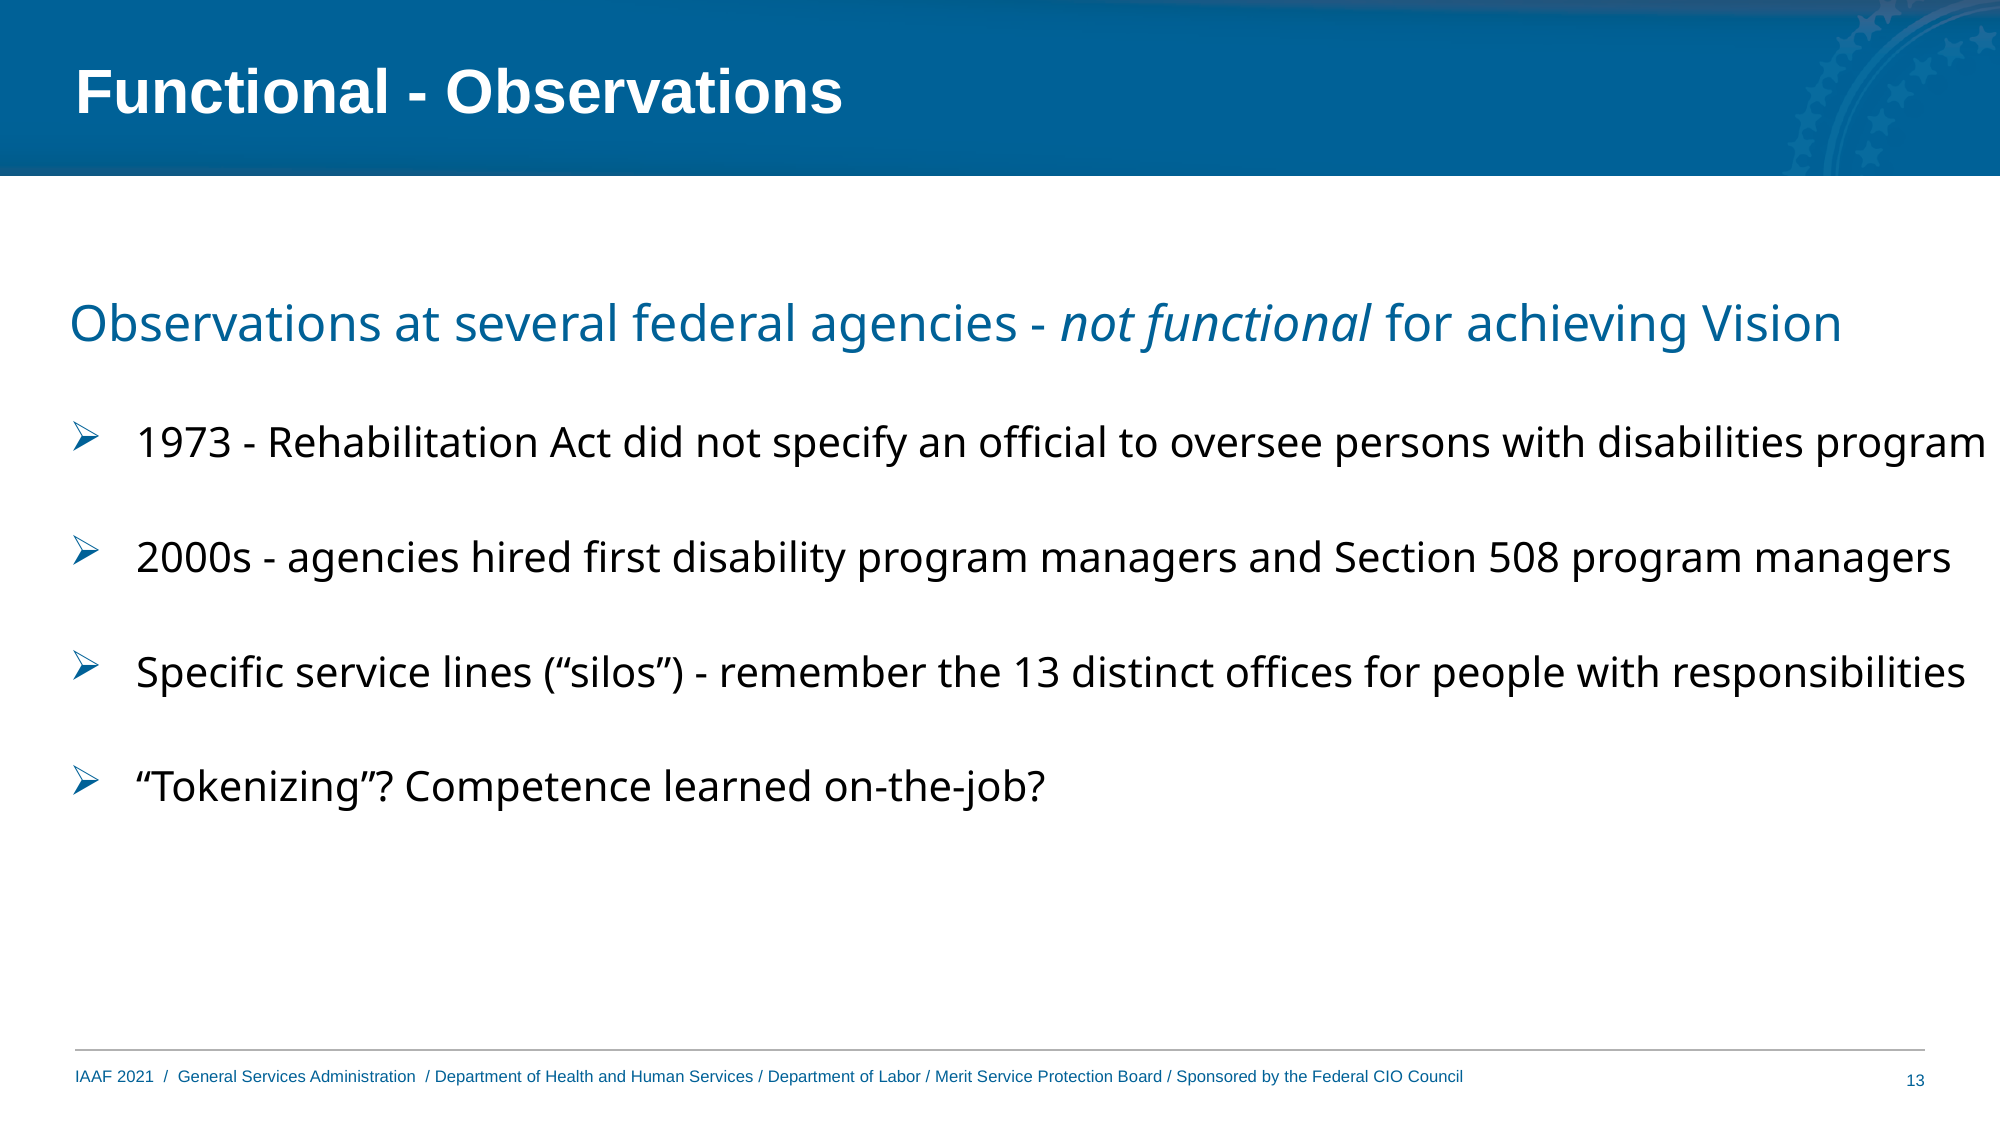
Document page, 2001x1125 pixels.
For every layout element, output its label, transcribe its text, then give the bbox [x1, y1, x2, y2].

picture [0, 0, 2000, 176]
picture [0, 168, 666, 176]
title Functional - Observations [75, 52, 1800, 128]
list Observations at several federal agencies - not functional for achieving Vision 1973 - Rehabilitation Act did not specify an official to oversee persons with disabilities program 2000s - agencies hired first disability program managers and Section 508 program managers Specific service lines (“silos”) - remember the 13 distinct offices for people with responsibilities “Tokenizing”? Competence learned on-the-job? [46, 224, 2000, 839]
slide_number 13 [1880, 1065, 1925, 1095]
